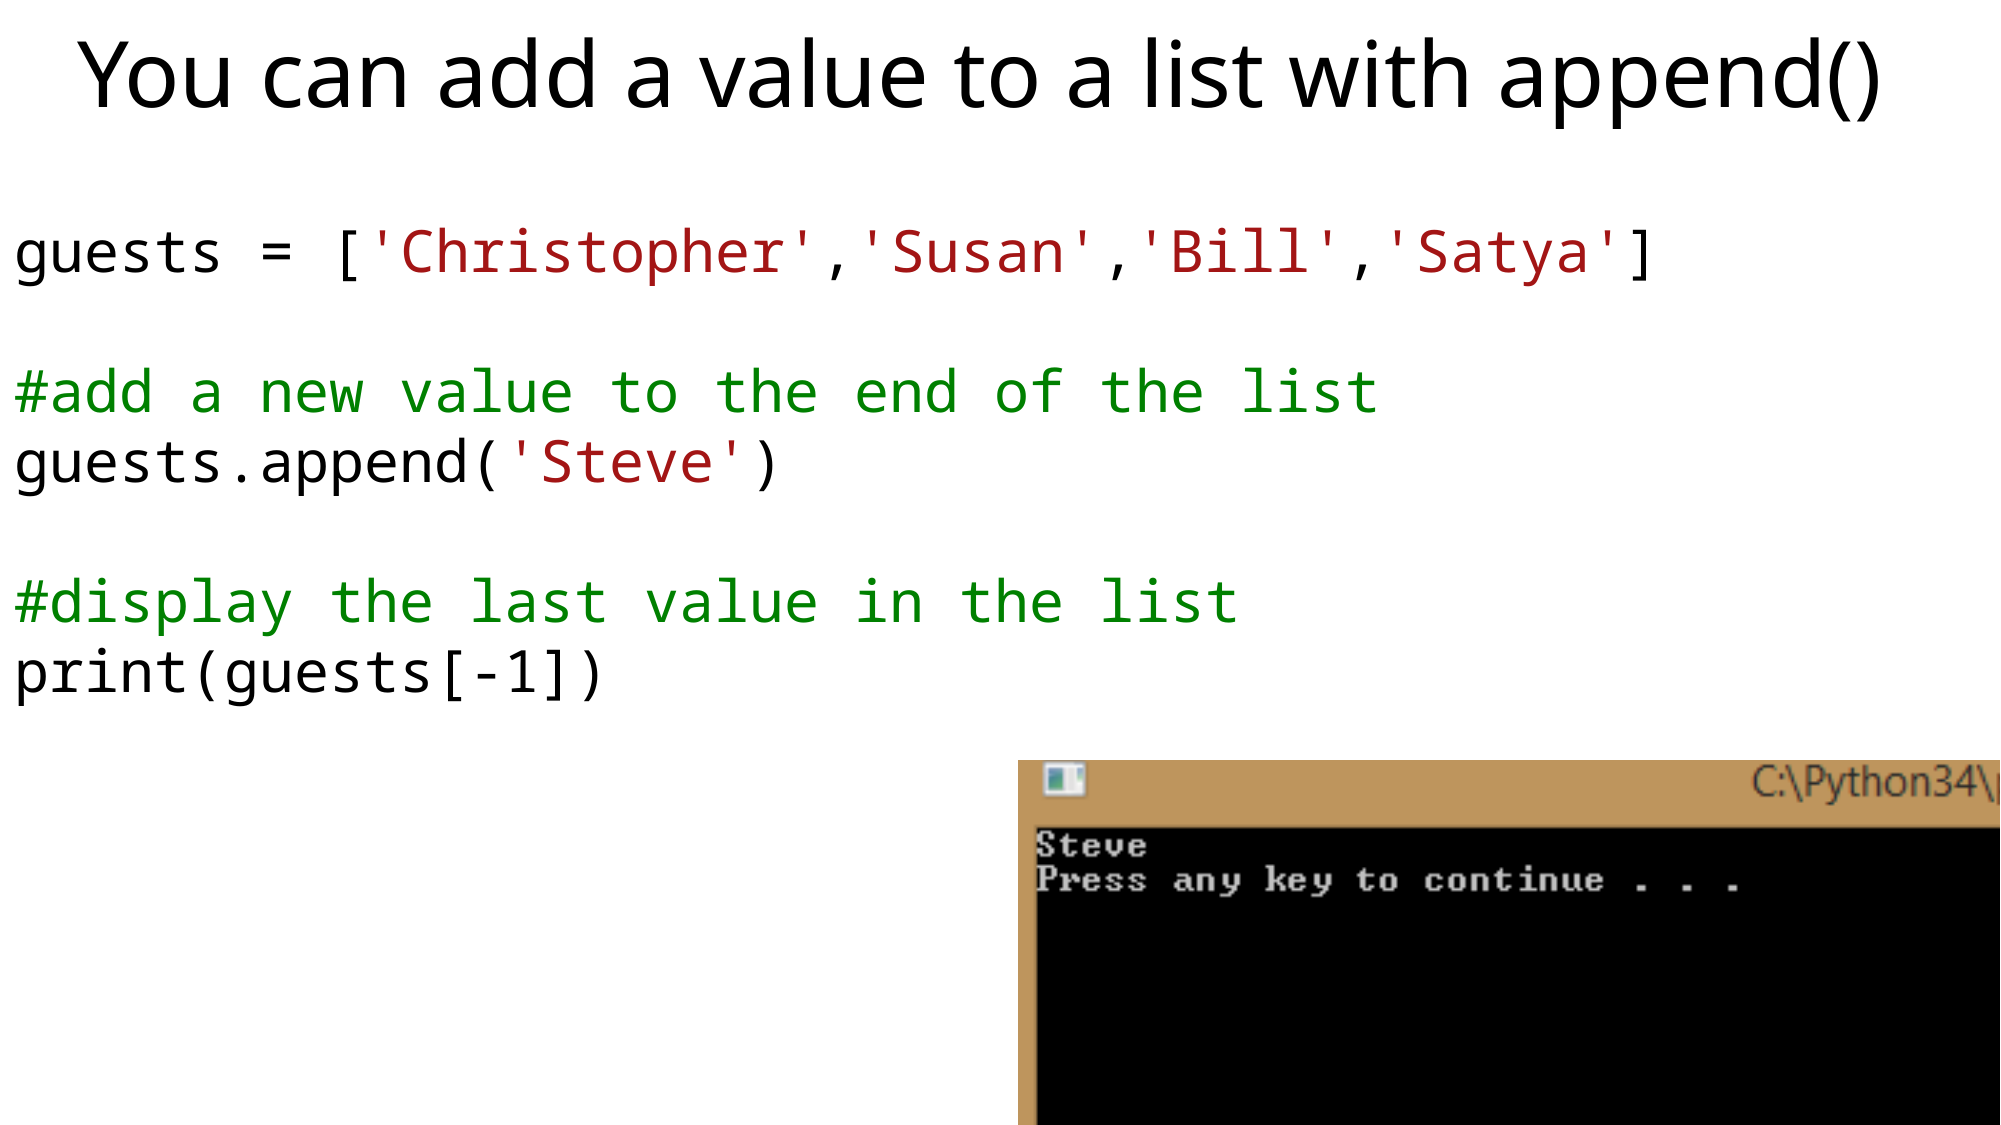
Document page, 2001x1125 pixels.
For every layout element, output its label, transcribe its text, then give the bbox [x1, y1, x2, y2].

title You can add a value to a list with append() [62, 29, 1953, 205]
text_box guests = ['Christopher','Susan','Bill','Satya'] #add a new value to the end of the list guests.append('Steve') #display the last value in the list print(guests[-1]) [0, 206, 1675, 712]
picture [1018, 760, 2000, 1125]
